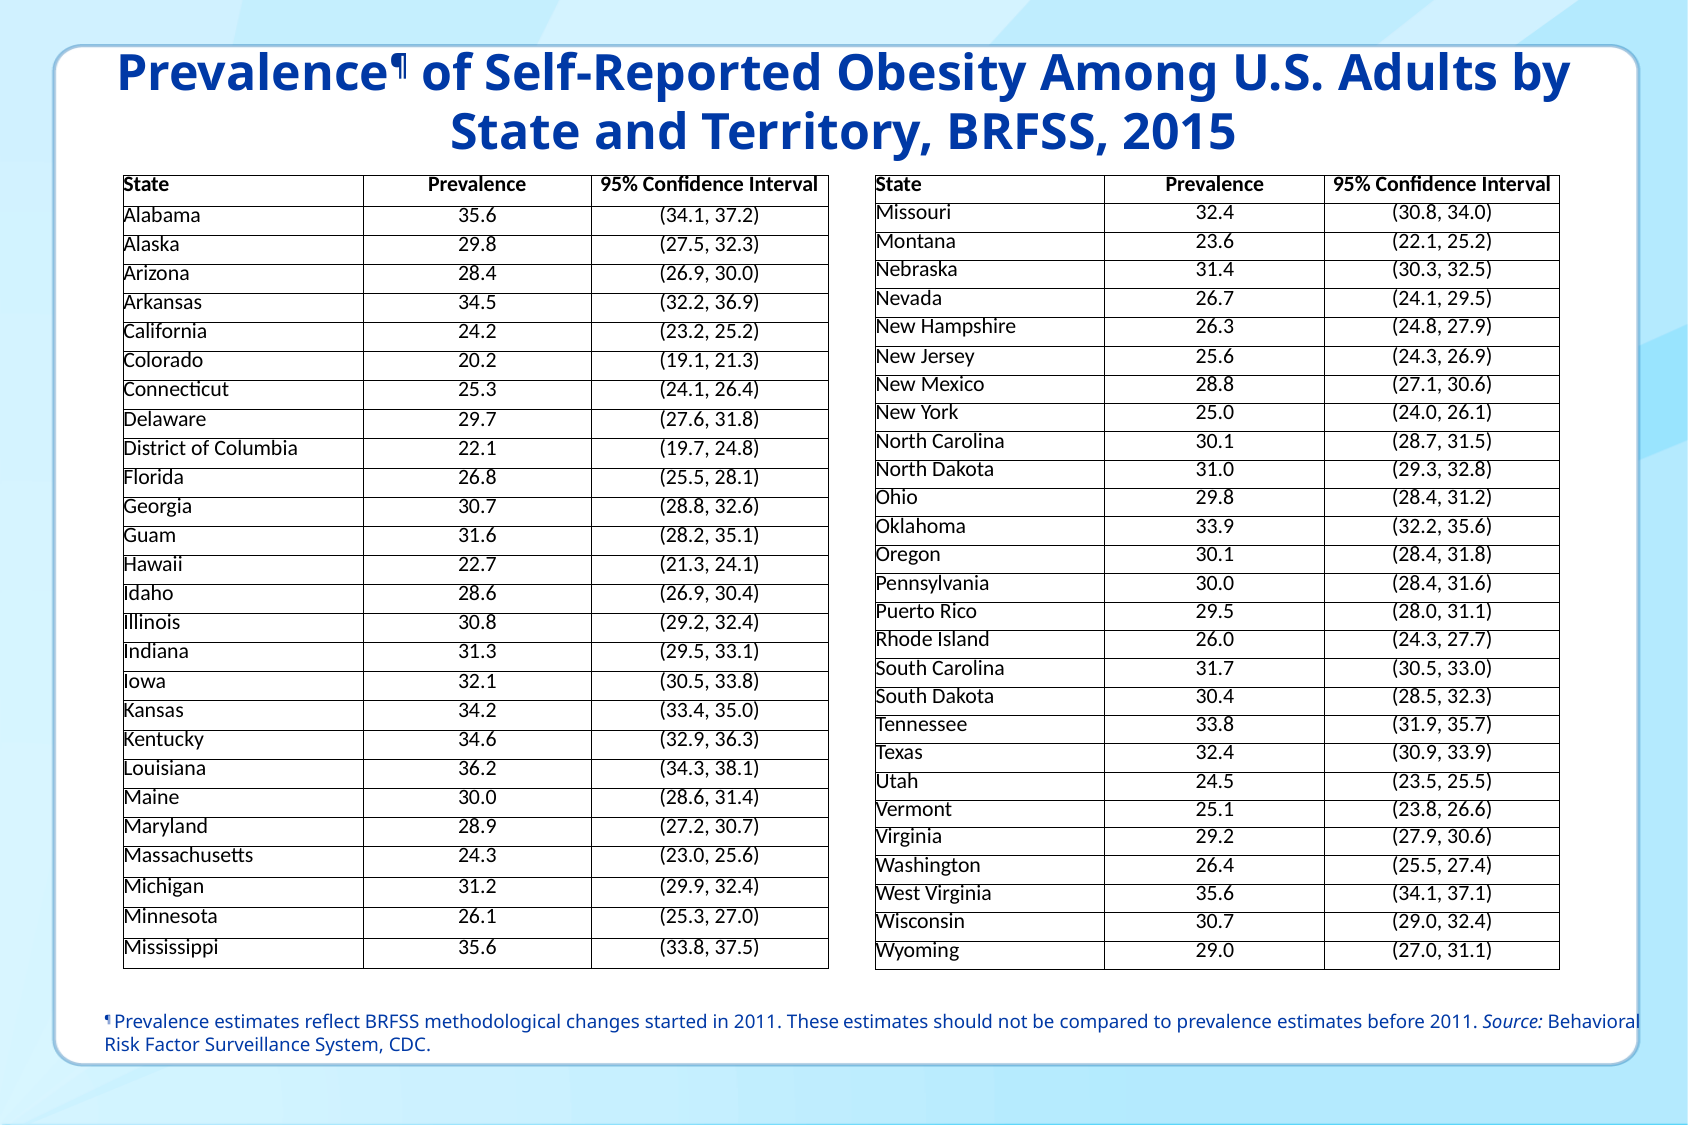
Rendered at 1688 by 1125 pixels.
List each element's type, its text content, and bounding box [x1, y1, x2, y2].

table_cell (28.0, 31.1) [1325, 603, 1559, 630]
table_cell (24.1, 26.4) [592, 381, 828, 409]
table_cell 34.5 [364, 294, 591, 322]
list ¶ Prevalence estimates reflect BRFSS methodological changes started in 2011. These estimates should not be compared to prevalence estimates before 2011. Source: Behavioral Risk Factor Surveillance System, CDC. [33, 1004, 1659, 1125]
table_cell (24.8, 27.9) [1325, 318, 1559, 346]
table_cell Washington [876, 856, 1104, 884]
table_cell 26.8 [364, 469, 591, 497]
table_cell Louisiana [124, 760, 363, 788]
table_cell Oklahoma [876, 517, 1104, 545]
table_cell (28.2, 35.1) [592, 527, 828, 555]
table_cell 23.6 [1105, 233, 1324, 260]
table_cell 20.2 [364, 352, 591, 380]
table_cell (27.5, 32.3) [592, 236, 828, 264]
table_cell 31.0 [1105, 461, 1324, 488]
table_cell North Carolina [876, 432, 1104, 460]
table_cell (24.3, 27.7) [1325, 631, 1559, 658]
table_cell (30.8, 34.0) [1325, 204, 1559, 232]
table_cell (23.5, 25.5) [1325, 773, 1559, 800]
table_cell (30.5, 33.8) [592, 672, 828, 700]
table_cell (28.4, 31.2) [1325, 489, 1559, 516]
table_cell Kentucky [124, 731, 363, 759]
table_cell (25.5, 28.1) [592, 469, 828, 497]
table_cell (27.6, 31.8) [592, 410, 828, 438]
table_cell (27.1, 30.6) [1325, 376, 1559, 403]
table_cell (29.3, 32.8) [1325, 461, 1559, 488]
table_cell Michigan [124, 878, 363, 907]
table_cell Indiana [124, 643, 363, 671]
table_cell Iowa [124, 672, 363, 700]
table_cell 33.8 [1105, 716, 1324, 743]
table_cell (27.0, 31.1) [1325, 942, 1559, 969]
table_cell 32.1 [364, 672, 591, 700]
table_cell 36.2 [364, 760, 591, 788]
table_cell 35.6 [364, 939, 591, 968]
table_cell (23.2, 25.2) [592, 323, 828, 351]
table_cell 28.6 [364, 585, 591, 613]
table_cell 22.1 [364, 439, 591, 468]
table_cell New Mexico [876, 376, 1104, 403]
table_cell (24.3, 26.9) [1325, 347, 1559, 375]
table_cell 32.4 [1105, 204, 1324, 232]
table_cell Maryland [124, 818, 363, 846]
table_cell Nevada [876, 289, 1104, 317]
table_cell (29.9, 32.4) [592, 878, 828, 907]
table_cell 31.3 [364, 643, 591, 671]
table_cell 28.9 [364, 818, 591, 846]
table_cell South Carolina [876, 659, 1104, 687]
table_cell 25.3 [364, 381, 591, 409]
table_cell 24.5 [1105, 773, 1324, 800]
table_cell (26.9, 30.4) [592, 585, 828, 613]
table_cell (27.2, 30.7) [592, 818, 828, 846]
table_cell (28.4, 31.8) [1325, 546, 1559, 573]
table_cell Kansas [124, 701, 363, 730]
picture [0, 0, 1688, 1125]
table_cell 26.4 [1105, 856, 1324, 884]
table_cell 24.2 [364, 323, 591, 351]
table_cell Ohio [876, 489, 1104, 516]
table_cell Florida [124, 469, 363, 497]
table_cell (32.2, 35.6) [1325, 517, 1559, 545]
table_cell Montana [876, 233, 1104, 260]
table_cell (28.4, 31.6) [1325, 574, 1559, 602]
table_cell 28.4 [364, 265, 591, 293]
table_cell Massachusetts [124, 847, 363, 877]
table_cell (19.7, 24.8) [592, 439, 828, 468]
table_cell Nebraska [876, 261, 1104, 288]
table_header 95% Confidence Interval [592, 176, 828, 206]
table_cell (33.4, 35.0) [592, 701, 828, 730]
table_cell (23.8, 26.6) [1325, 801, 1559, 827]
table_cell Rhode Island [876, 631, 1104, 658]
table_cell (24.0, 26.1) [1325, 404, 1559, 431]
table_cell 30.4 [1105, 688, 1324, 715]
table_cell (34.1, 37.2) [592, 207, 828, 235]
table_header State [876, 176, 1104, 203]
table_cell Georgia [124, 498, 363, 526]
table_cell Vermont [876, 801, 1104, 827]
table_cell (29.0, 32.4) [1325, 913, 1559, 941]
table_cell (30.3, 32.5) [1325, 261, 1559, 288]
table_cell 35.6 [364, 207, 591, 235]
table_cell 29.7 [364, 410, 591, 438]
table_cell (28.5, 32.3) [1325, 688, 1559, 715]
table_cell 33.9 [1105, 517, 1324, 545]
table_cell Arizona [124, 265, 363, 293]
table_cell 29.2 [1105, 828, 1324, 855]
table_cell 35.6 [1105, 885, 1324, 912]
table_cell 26.7 [1105, 289, 1324, 317]
table_cell 30.1 [1105, 546, 1324, 573]
table_cell (26.9, 30.0) [592, 265, 828, 293]
table_cell New Hampshire [876, 318, 1104, 346]
title Prevalence¶ of Self-Reported Obesity Among U.S. Adults by State and Territory, BRFSS, 2015 [84, 53, 1604, 168]
table_cell 28.8 [1105, 376, 1324, 403]
table_cell 29.8 [364, 236, 591, 264]
table_cell Mississippi [124, 939, 363, 968]
table_cell (27.9, 30.6) [1325, 828, 1559, 855]
table_cell (33.8, 37.5) [592, 939, 828, 968]
table_cell (25.3, 27.0) [592, 908, 828, 938]
table_cell (32.9, 36.3) [592, 731, 828, 759]
table_cell 25.6 [1105, 347, 1324, 375]
table_cell 29.0 [1105, 942, 1324, 969]
table_cell 34.6 [364, 731, 591, 759]
table_cell 31.2 [364, 878, 591, 907]
table_cell Tennessee [876, 716, 1104, 743]
table_cell New Jersey [876, 347, 1104, 375]
table_cell (29.2, 32.4) [592, 614, 828, 642]
table_cell 31.4 [1105, 261, 1324, 288]
table_cell (22.1, 25.2) [1325, 233, 1559, 260]
table_cell (28.7, 31.5) [1325, 432, 1559, 460]
table_cell (25.5, 27.4) [1325, 856, 1559, 884]
table_cell Colorado [124, 352, 363, 380]
table_cell (30.9, 33.9) [1325, 744, 1559, 772]
table_header State [124, 176, 363, 206]
table_cell 30.7 [1105, 913, 1324, 941]
table_cell 34.2 [364, 701, 591, 730]
table_cell Arkansas [124, 294, 363, 322]
table_cell California [124, 323, 363, 351]
table_cell Alaska [124, 236, 363, 264]
table_cell Missouri [876, 204, 1104, 232]
table_cell 32.4 [1105, 744, 1324, 772]
table_cell (32.2, 36.9) [592, 294, 828, 322]
table_header Prevalence [1105, 176, 1324, 203]
table_cell Oregon [876, 546, 1104, 573]
table_cell (34.3, 38.1) [592, 760, 828, 788]
table_cell 26.3 [1105, 318, 1324, 346]
table_cell (30.5, 33.0) [1325, 659, 1559, 687]
table_cell (28.8, 32.6) [592, 498, 828, 526]
table_cell Delaware [124, 410, 363, 438]
table_header Prevalence [364, 176, 591, 206]
table_cell (34.1, 37.1) [1325, 885, 1559, 912]
table_cell Idaho [124, 585, 363, 613]
table_cell Connecticut [124, 381, 363, 409]
table_cell (19.1, 21.3) [592, 352, 828, 380]
table_cell South Dakota [876, 688, 1104, 715]
table_cell 30.0 [364, 789, 591, 817]
table_cell Wyoming [876, 942, 1104, 969]
table_cell North Dakota [876, 461, 1104, 488]
table_cell (24.1, 29.5) [1325, 289, 1559, 317]
table_cell 31.6 [364, 527, 591, 555]
table_cell (23.0, 25.6) [592, 847, 828, 877]
table_cell (21.3, 24.1) [592, 556, 828, 584]
table_cell Maine [124, 789, 363, 817]
table_cell (31.9, 35.7) [1325, 716, 1559, 743]
table_cell 26.0 [1105, 631, 1324, 658]
table_cell Puerto Rico [876, 603, 1104, 630]
table_cell 30.7 [364, 498, 591, 526]
table_cell 30.8 [364, 614, 591, 642]
table_cell West Virginia [876, 885, 1104, 912]
table_cell Virginia [876, 828, 1104, 855]
table_cell Guam [124, 527, 363, 555]
table_cell Minnesota [124, 908, 363, 938]
table_cell 25.0 [1105, 404, 1324, 431]
table_cell Hawaii [124, 556, 363, 584]
table_cell Wisconsin [876, 913, 1104, 941]
table_cell 22.7 [364, 556, 591, 584]
table_cell 25.1 [1105, 801, 1324, 827]
table_cell Alabama [124, 207, 363, 235]
table_cell 24.3 [364, 847, 591, 877]
table_cell 30.0 [1105, 574, 1324, 602]
table_cell (28.6, 31.4) [592, 789, 828, 817]
table_cell New York [876, 404, 1104, 431]
table_cell Texas [876, 744, 1104, 772]
table_cell 29.8 [1105, 489, 1324, 516]
table_header 95% Confidence Interval [1325, 176, 1559, 203]
table_cell 31.7 [1105, 659, 1324, 687]
table_cell 29.5 [1105, 603, 1324, 630]
table_cell Utah [876, 773, 1104, 800]
table_cell 30.1 [1105, 432, 1324, 460]
table_cell (29.5, 33.1) [592, 643, 828, 671]
table_cell Pennsylvania [876, 574, 1104, 602]
table_cell 26.1 [364, 908, 591, 938]
table_cell Illinois [124, 614, 363, 642]
table_cell District of Columbia [124, 439, 363, 468]
